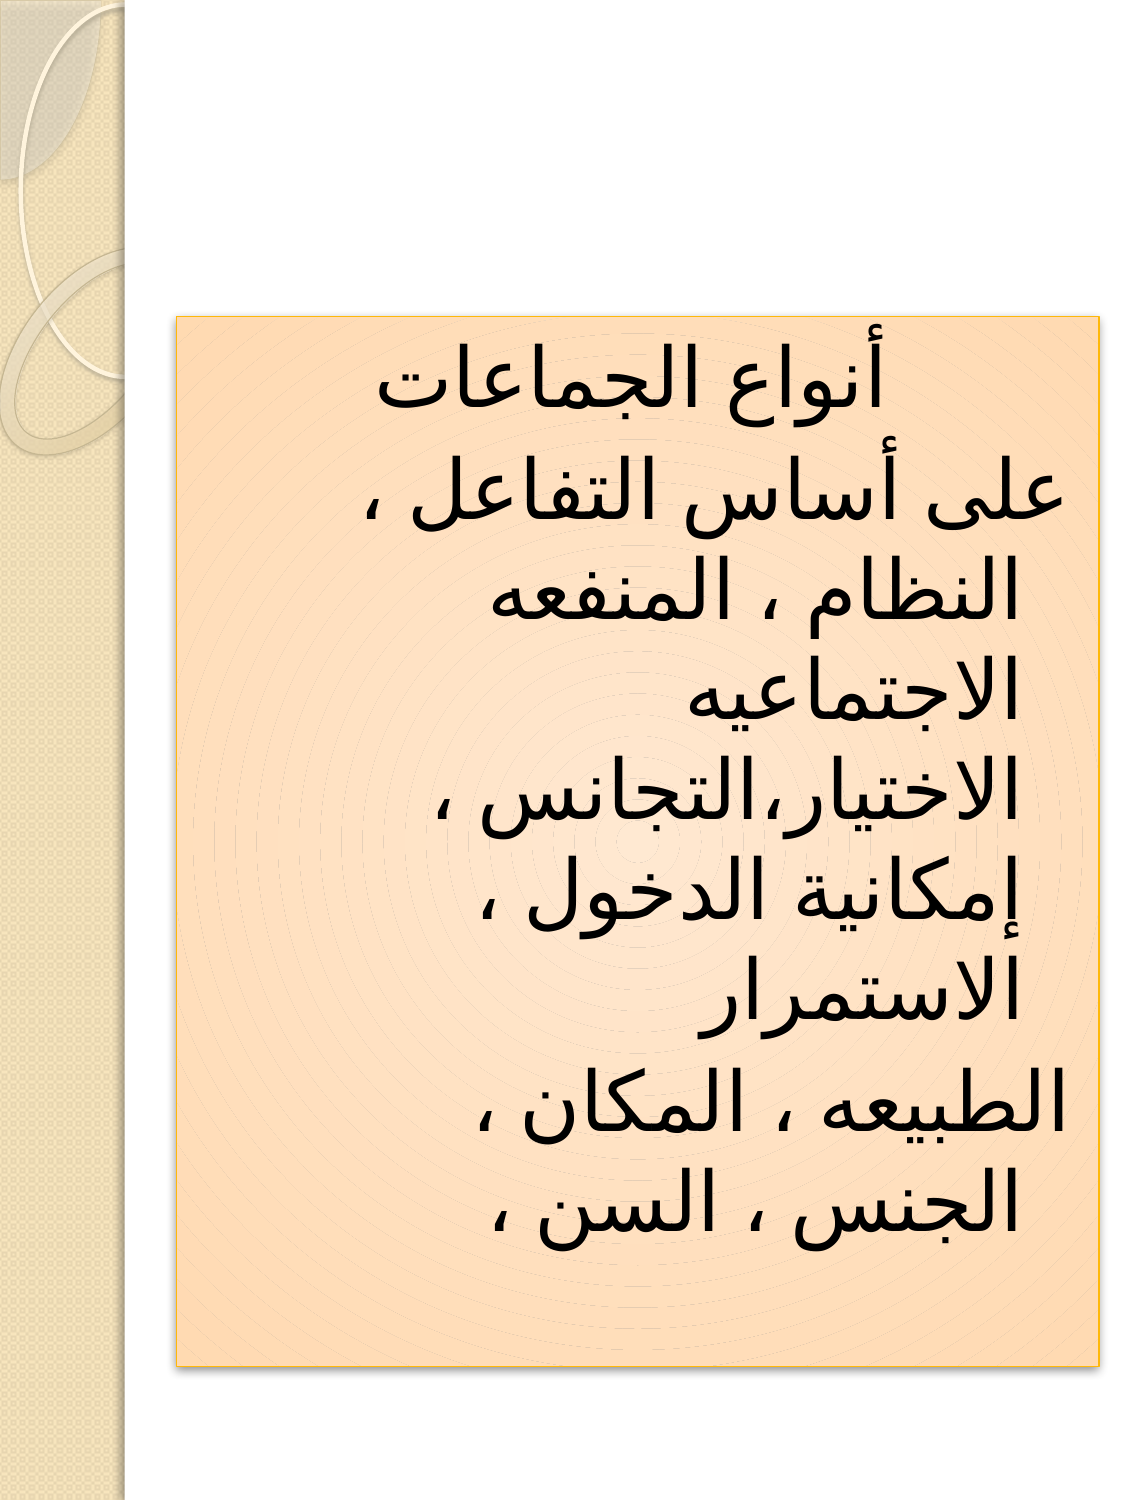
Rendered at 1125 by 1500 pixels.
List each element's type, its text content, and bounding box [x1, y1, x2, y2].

list أنواع الجماعات على أساس التفاعل ، النظام ، المنفعه الاجتماعيه الاختيار،التجانس ، إمكانية الدخول ، الاستمرار الطبيعه ، المكان ، الجنس ، السن ، [176, 316, 1100, 1367]
